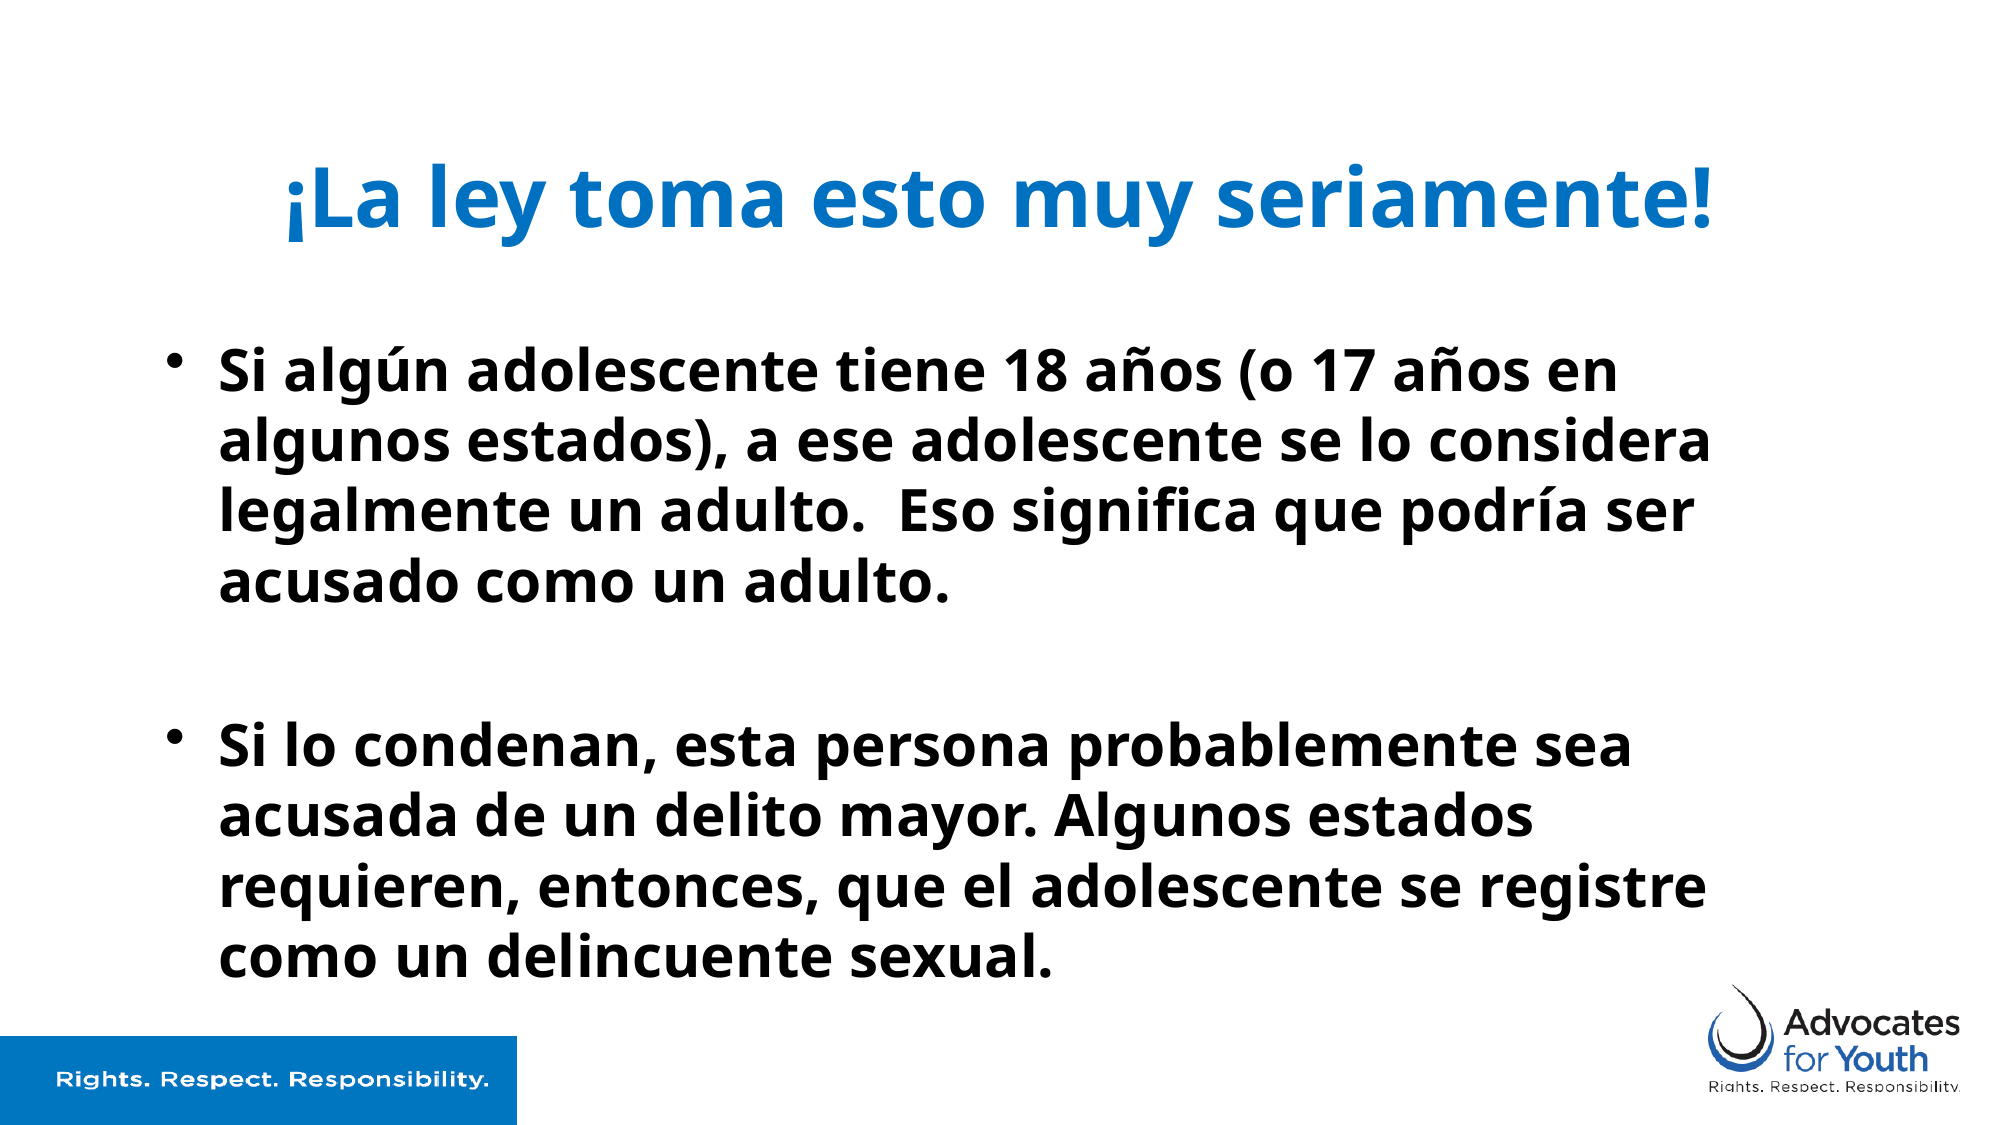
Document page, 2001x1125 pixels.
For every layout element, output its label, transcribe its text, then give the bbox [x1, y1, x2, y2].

picture [0, 1036, 517, 1125]
list Si algún adolescente tiene 18 años (o 17 años en algunos estados), a ese adolescente se lo considera legalmente un adulto. Eso significa que podría ser acusado como un adulto. Si lo condenan, esta persona probablemente sea acusada de un delito mayor. Algunos estados requieren, entonces, que el adolescente se registre como un delincuente sexual. [150, 324, 1850, 1000]
picture [1707, 984, 1960, 1093]
title ¡La ley toma esto muy seriamente! [150, 99, 1850, 288]
